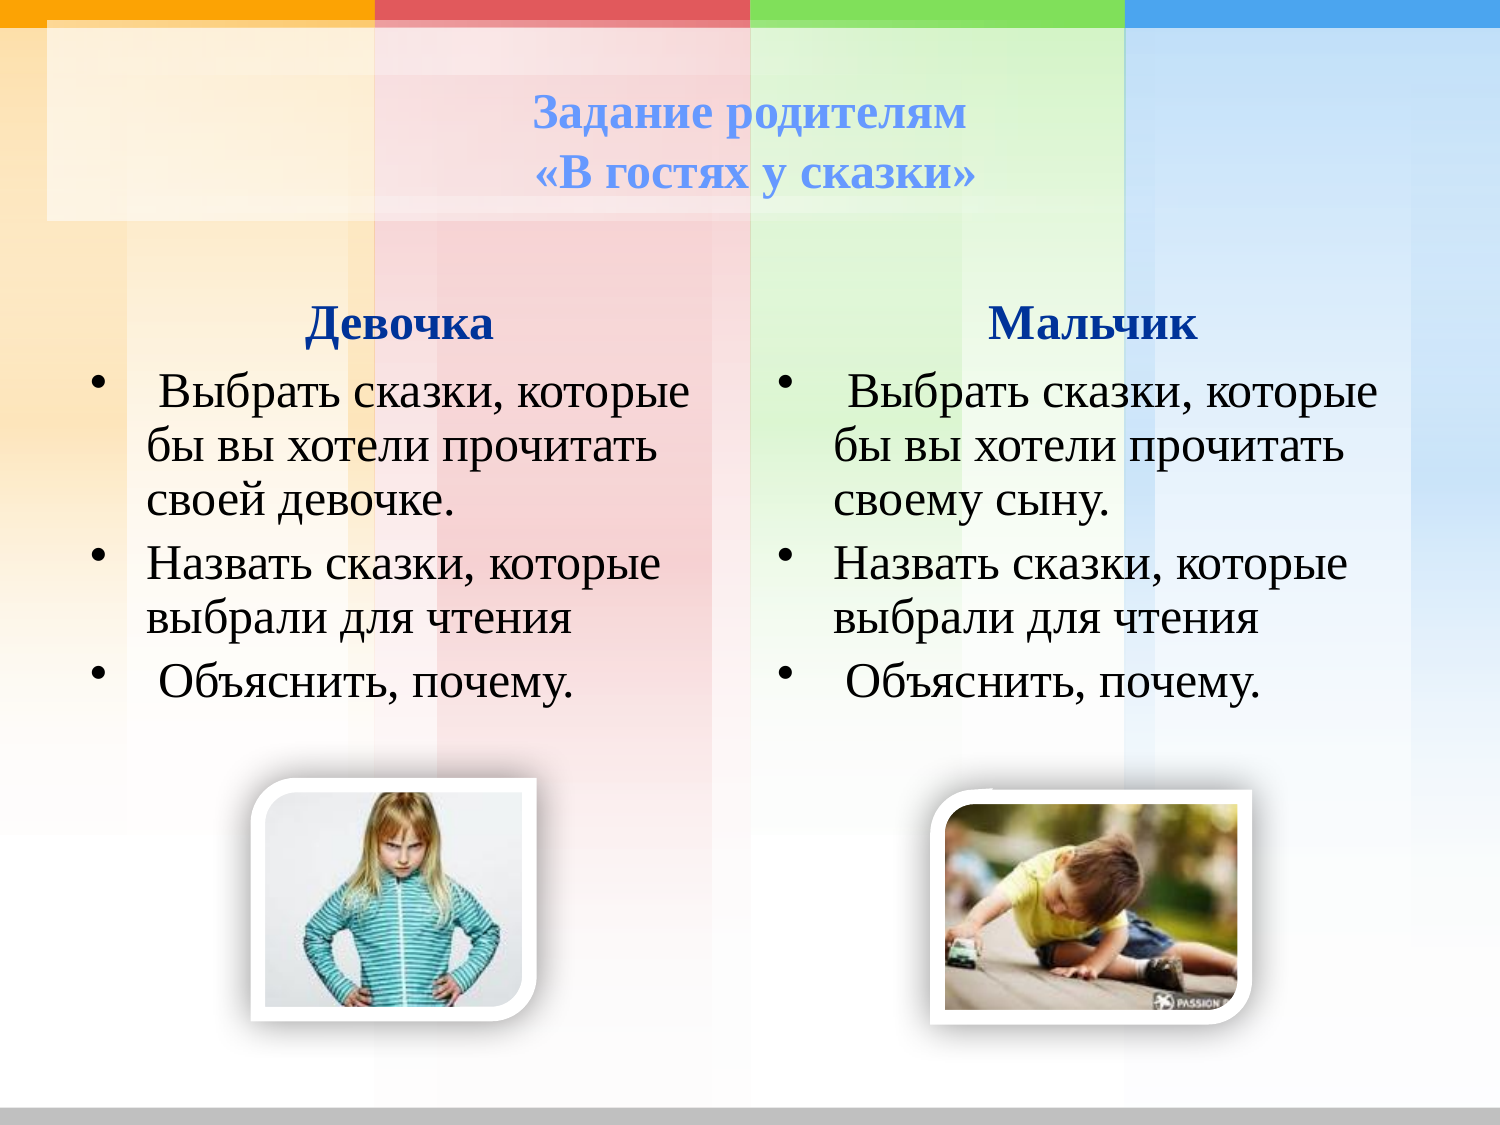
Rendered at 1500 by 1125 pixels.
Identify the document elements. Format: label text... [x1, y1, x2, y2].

list Девочка [74, 251, 738, 356]
picture [257, 784, 530, 1015]
list Мальчик [761, 251, 1426, 356]
list Выбрать сказки, которые бы вы хотели прочитать своей девочке. Назвать сказки, которые выбрали для чтения Объяснить, почему. [74, 356, 738, 1006]
list Выбрать сказки, которые бы вы хотели прочитать своему сыну. Назвать сказки, которые выбрали для чтения Объяснить, почему. [761, 356, 1426, 1006]
picture [937, 796, 1245, 1018]
title Задание родителям «В гостях у сказки» [74, 44, 1426, 233]
